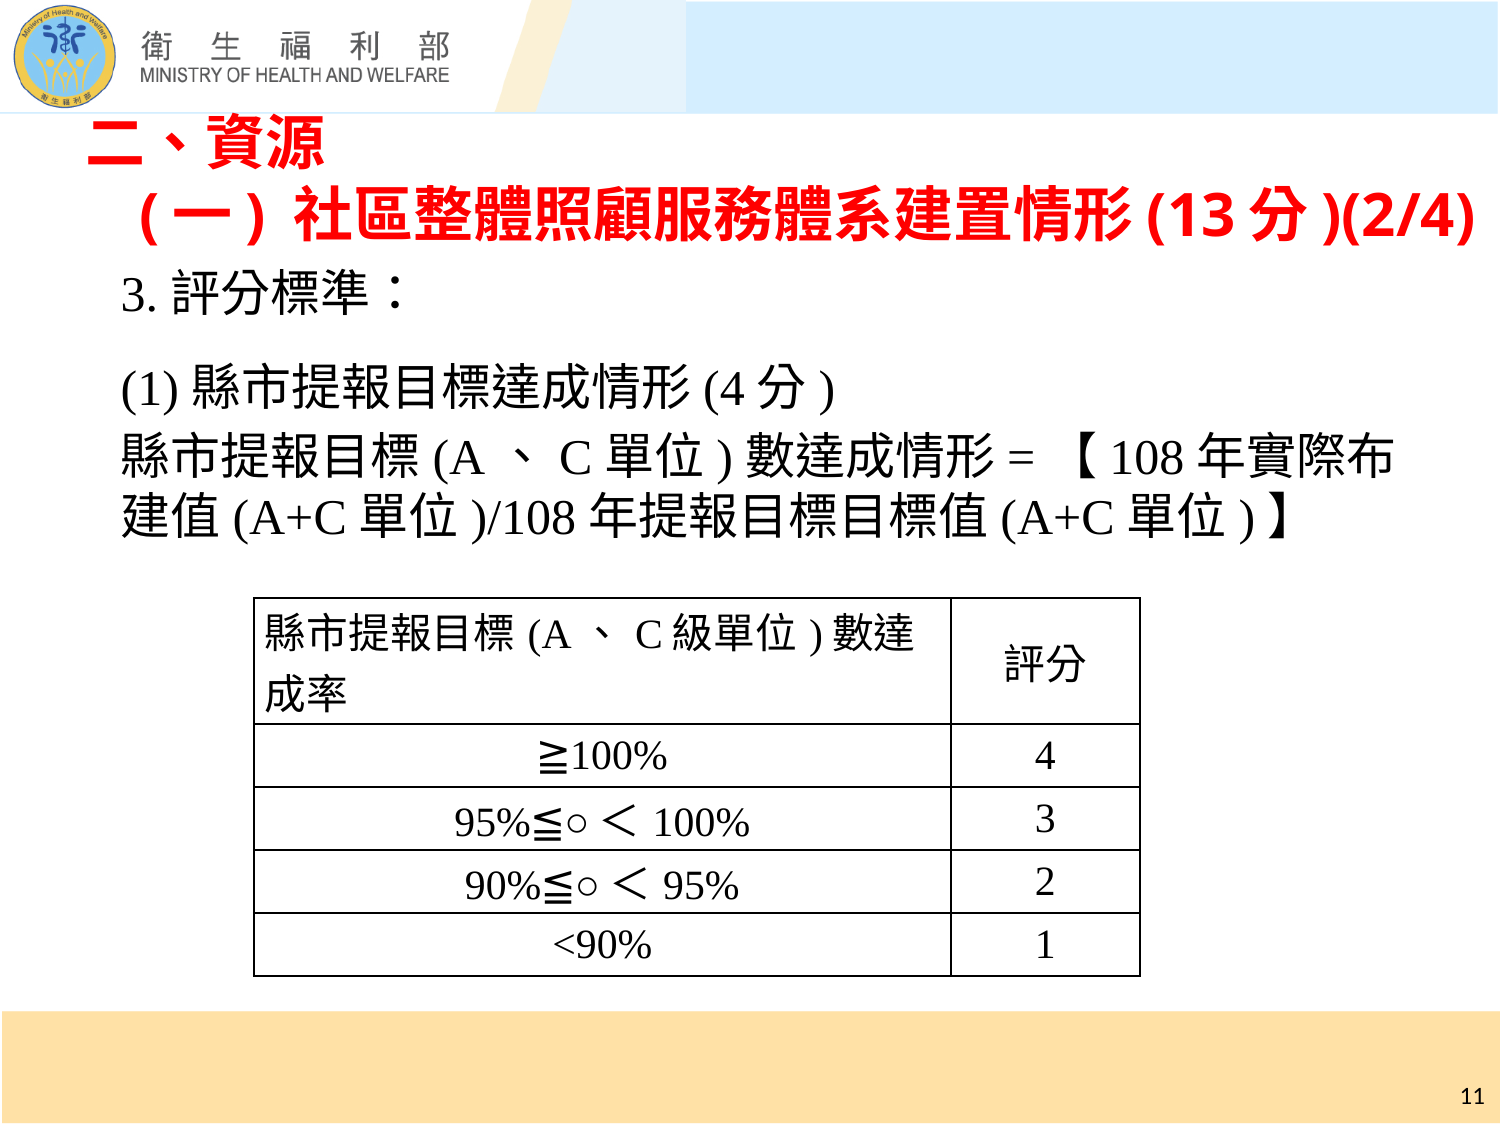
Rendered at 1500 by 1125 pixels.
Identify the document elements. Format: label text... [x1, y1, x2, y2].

table_cell 3 [952, 788, 1139, 849]
picture [0, 0, 686, 112]
table_cell 4 [952, 725, 1139, 786]
table_cell 95%≦○＜100% [255, 788, 950, 849]
table_cell 2 [952, 851, 1139, 912]
title 二、資源 (一) 社區整體照顧服務體系建置情形(13分)(2/4) [70, 85, 1500, 268]
table_cell 1 [952, 914, 1139, 975]
list 3.評分標準： (1)縣市提報目標達成情形(4分) 縣市提報目標(A、C單位)數達成情形=【108年實際布建值(A+C單位)/108年提報目標目標值(A+C單位)】 [87, 230, 1438, 976]
table_cell 90%≦○＜95% [255, 851, 950, 912]
slide_number 11 [1374, 1065, 1500, 1125]
table_header 縣市提報目標(A、C級單位)數達成率 [255, 599, 950, 723]
table_cell <90% [255, 914, 950, 975]
table_header 評分 [952, 599, 1139, 723]
table_cell ≧100% [255, 725, 950, 786]
